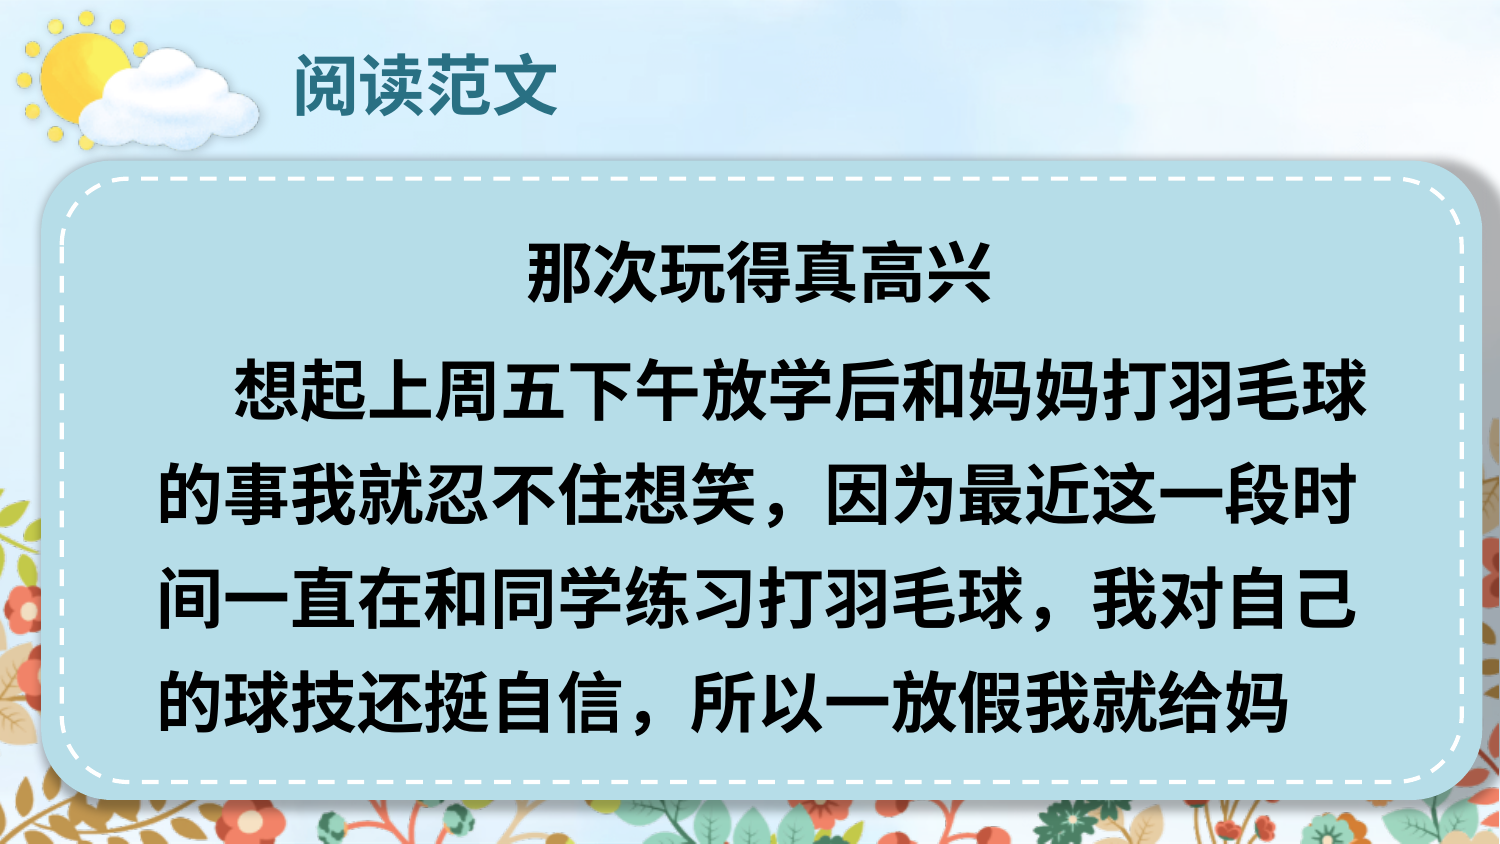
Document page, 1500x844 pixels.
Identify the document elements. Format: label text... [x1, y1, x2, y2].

picture [0, 401, 1499, 844]
text_box 阅读范文 [277, 36, 583, 131]
text_box [94, 36, 508, 187]
picture [0, 1, 267, 158]
text_box 那次玩得真高兴 [511, 183, 1009, 319]
text_box 想起上周五下午放学后和妈妈打羽毛球的事我就忍不住想笑，因为最近这一段时间一直在和同学练习打羽毛球，我对自己的球技还挺自信，所以一放假我就给妈 [142, 317, 1398, 749]
